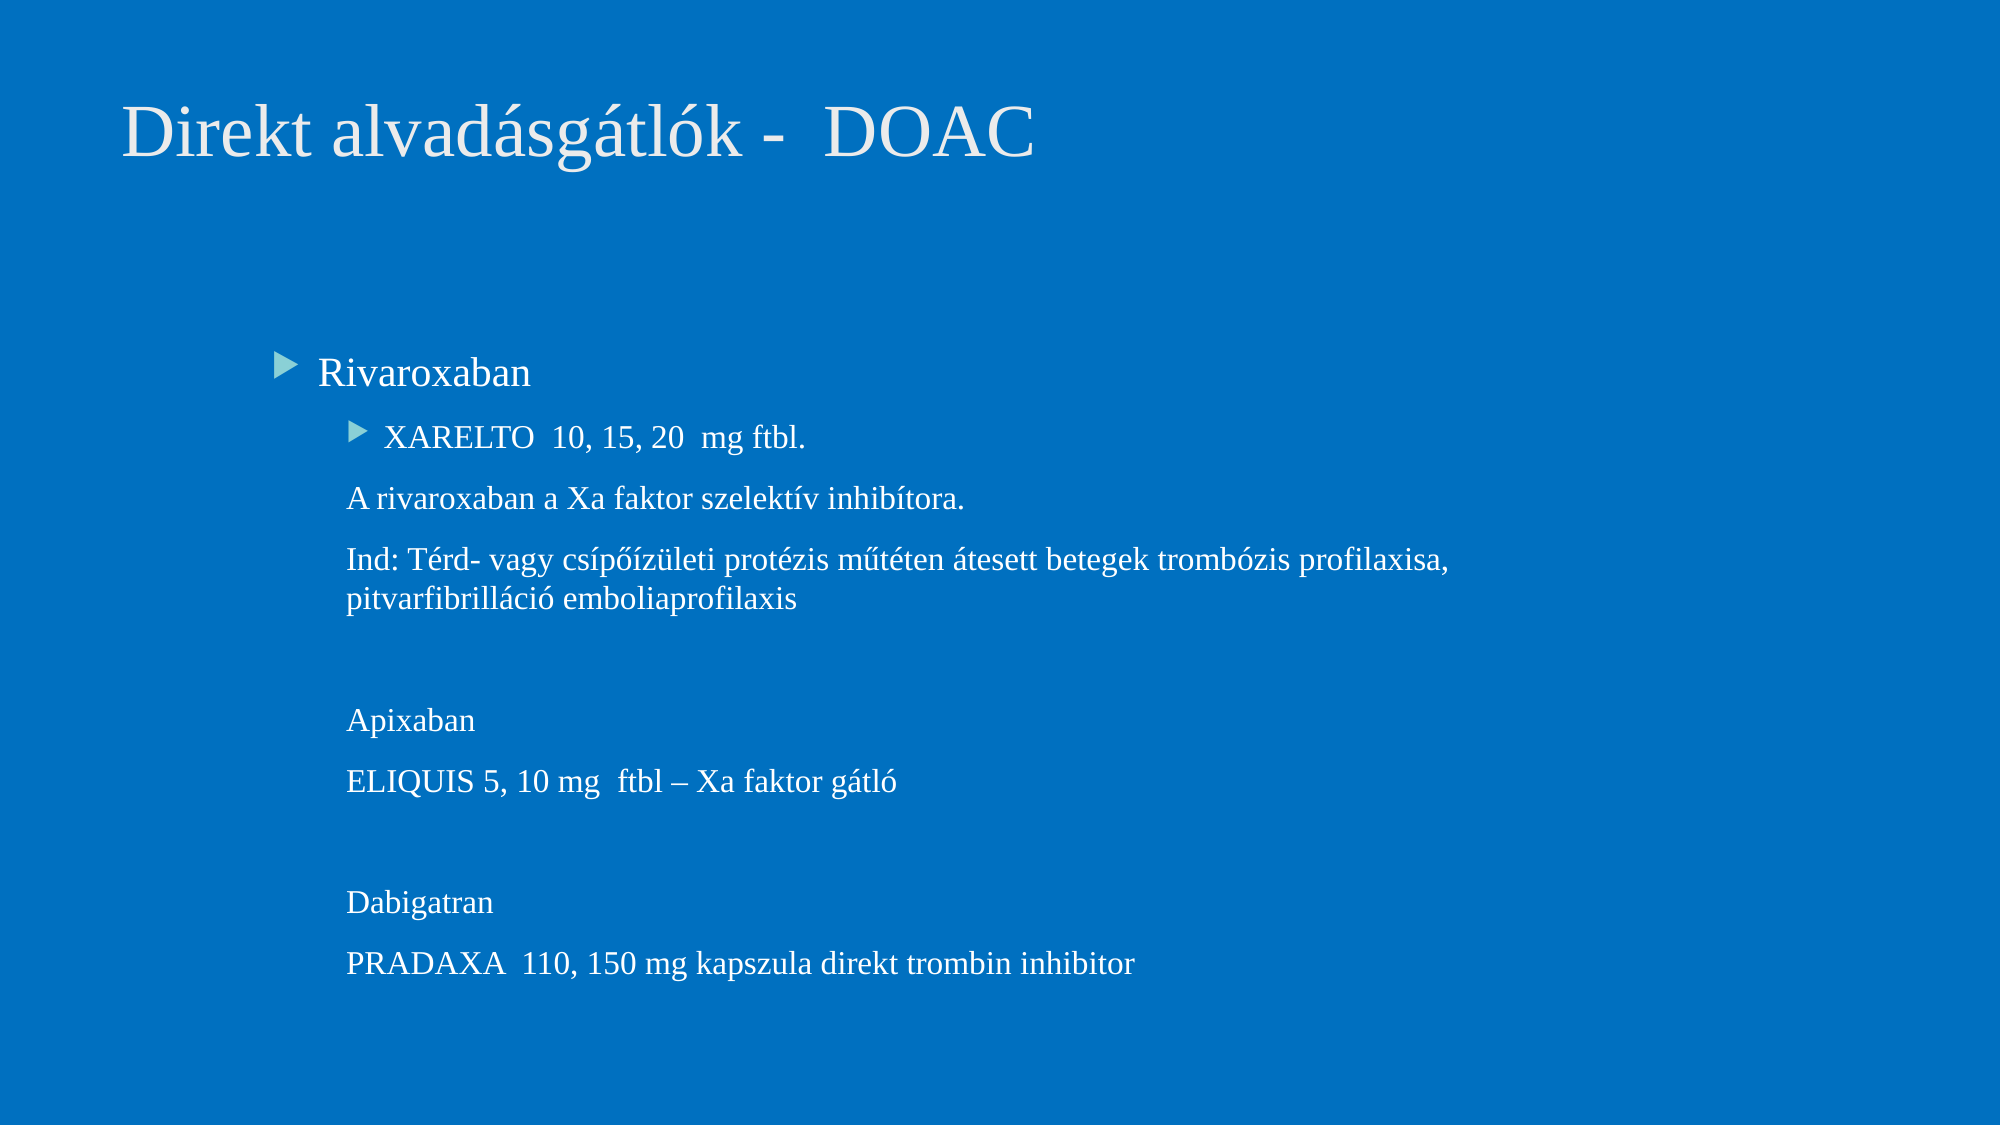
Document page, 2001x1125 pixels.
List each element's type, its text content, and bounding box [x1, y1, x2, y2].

title Direkt alvadásgátlók - DOAC [106, 74, 1649, 304]
list Rivaroxaban XARELTO 10, 15, 20 mg ftbl. A rivaroxaban a Xa faktor szelektív inhibítora. Ind: Térd- vagy csípőízületi protézis műtéten átesett betegek trombózis profilaxisa, pitvarfibrilláció emboliaprofilaxis Apixaban ELIQUIS 5, 10 mg ftbl – Xa faktor gátló Dabigatran PRADAXA 110, 150 mg kapszula direkt trombin inhibitor [181, 336, 1649, 1025]
